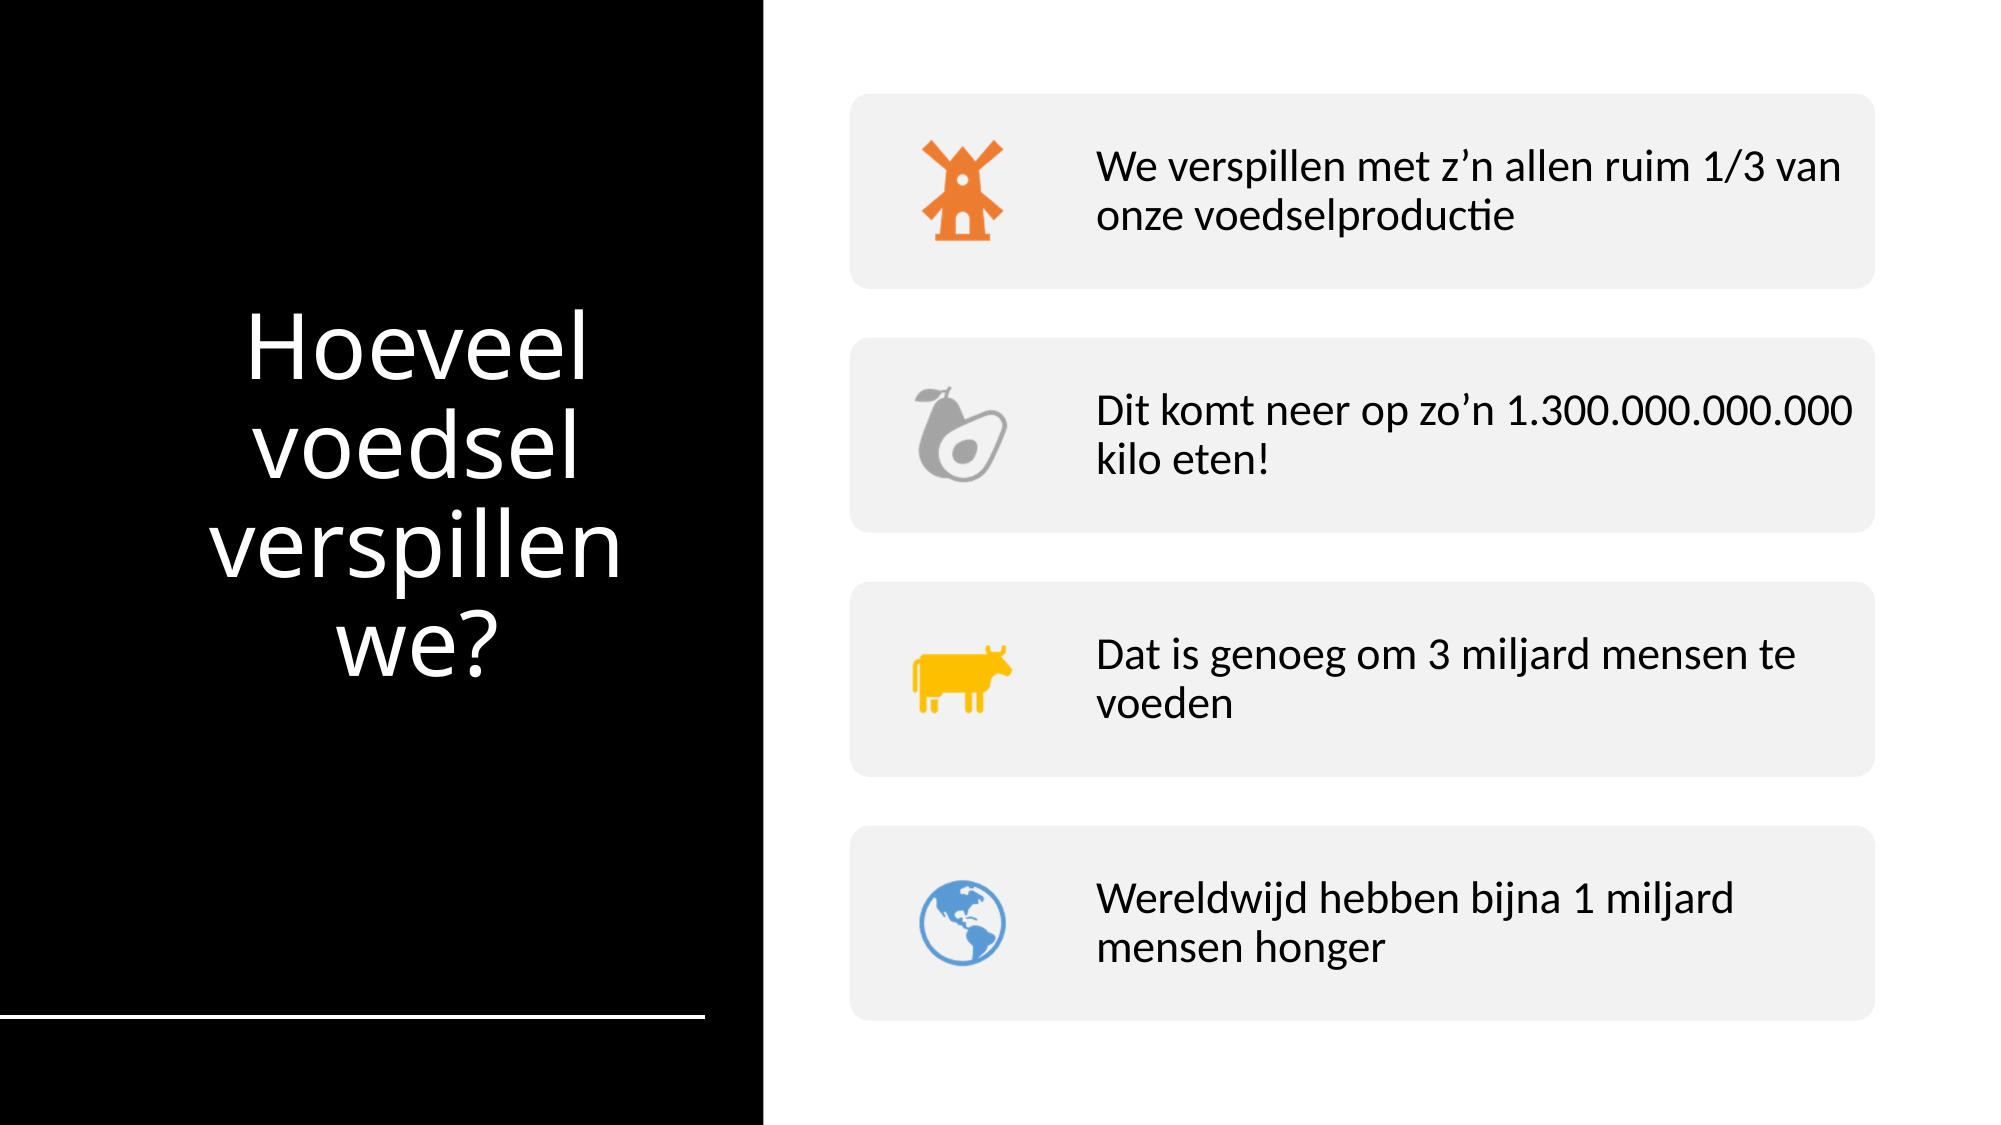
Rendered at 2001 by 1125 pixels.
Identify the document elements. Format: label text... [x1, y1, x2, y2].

text_box [0, 0, 764, 1125]
title Hoeveel voedsel verspillen we? [125, 91, 711, 905]
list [849, 93, 1875, 1022]
